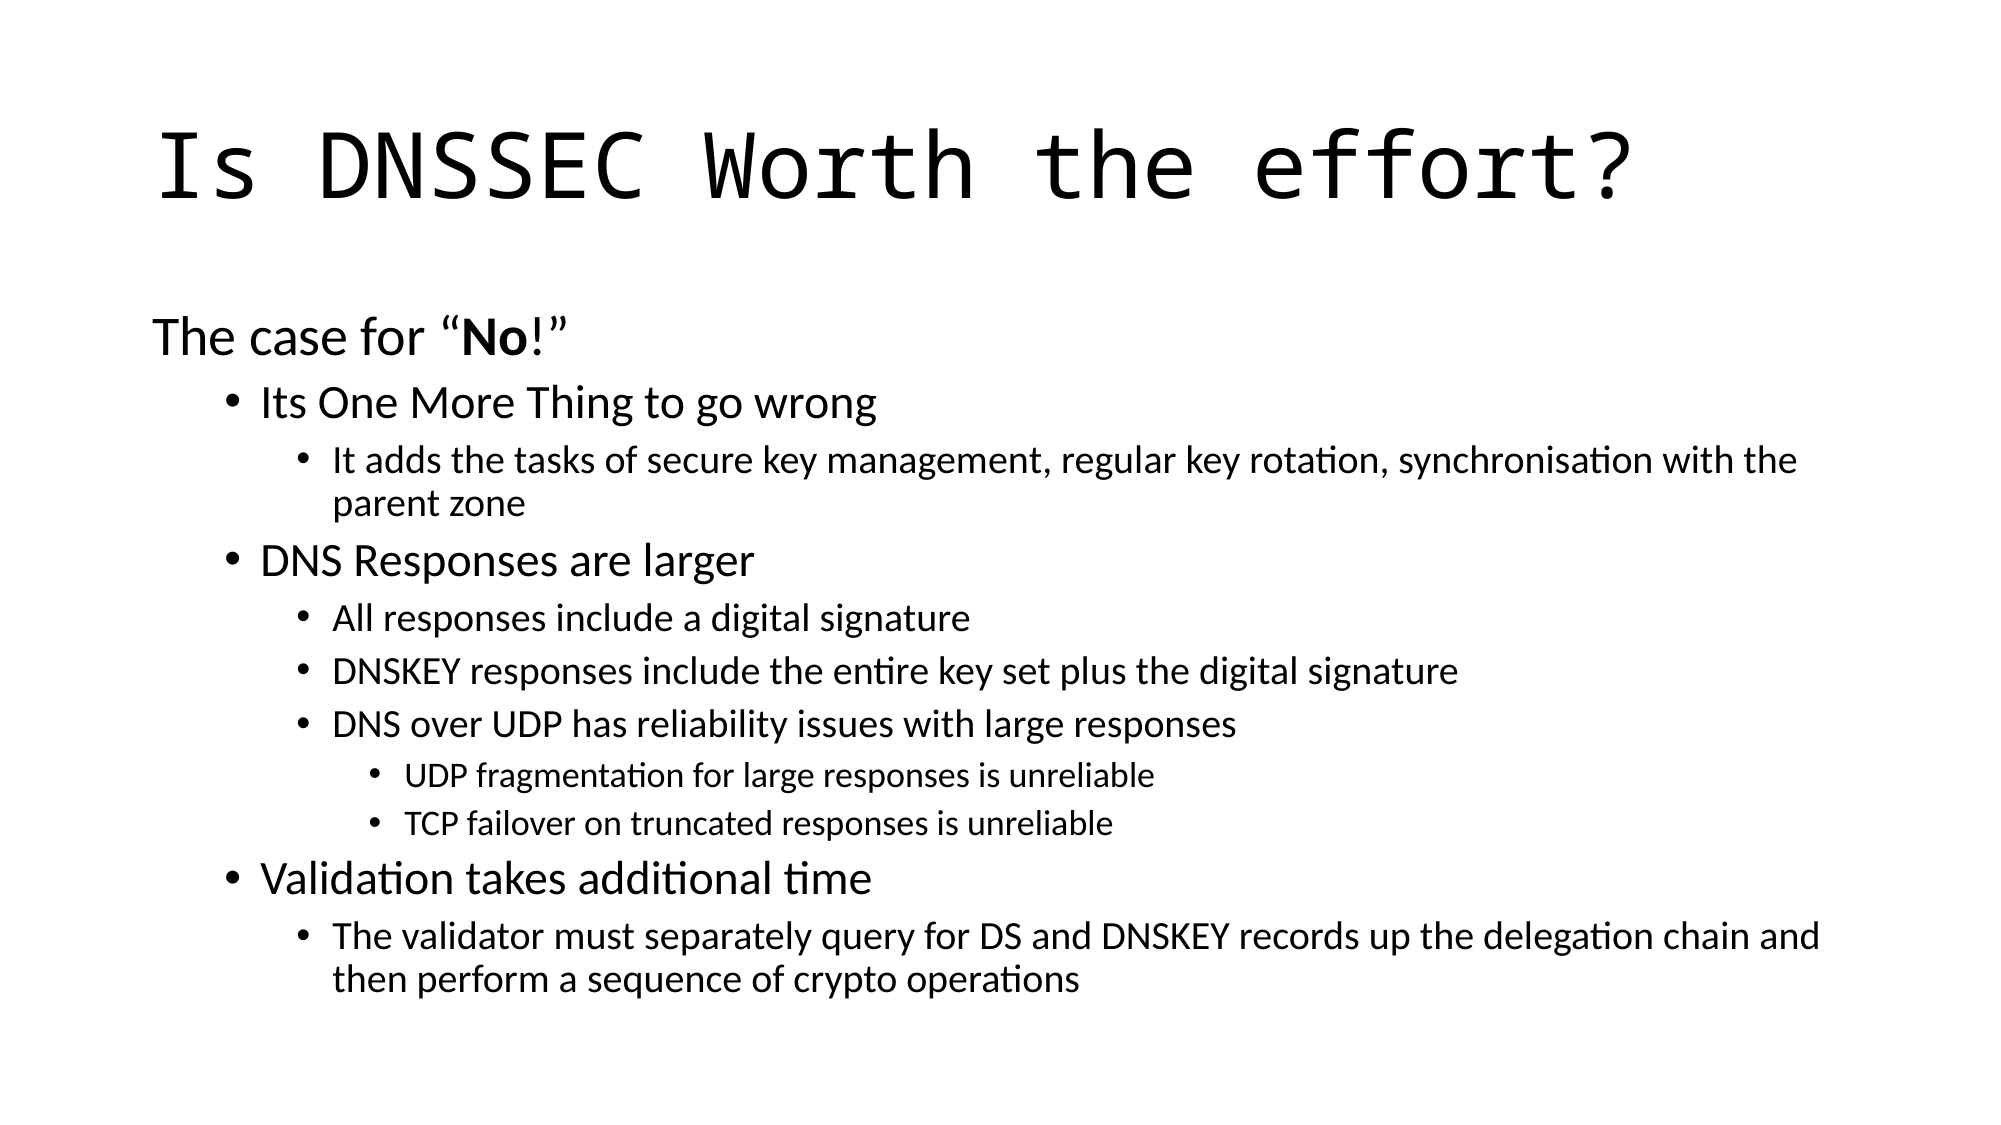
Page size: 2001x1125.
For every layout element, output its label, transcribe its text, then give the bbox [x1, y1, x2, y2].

list The case for “No!” Its One More Thing to go wrong It adds the tasks of secure key management, regular key rotation, synchronisation with the parent zone DNS Responses are larger All responses include a digital signature DNSKEY responses include the entire key set plus the digital signature DNS over UDP has reliability issues with large responses UDP fragmentation for large responses is unreliable TCP failover on truncated responses is unreliable Validation takes additional time The validator must separately query for DS and DNSKEY records up the delegation chain and then perform a sequence of crypto operations [137, 299, 1863, 1014]
title Is DNSSEC Worth the effort? [137, 59, 1863, 278]
